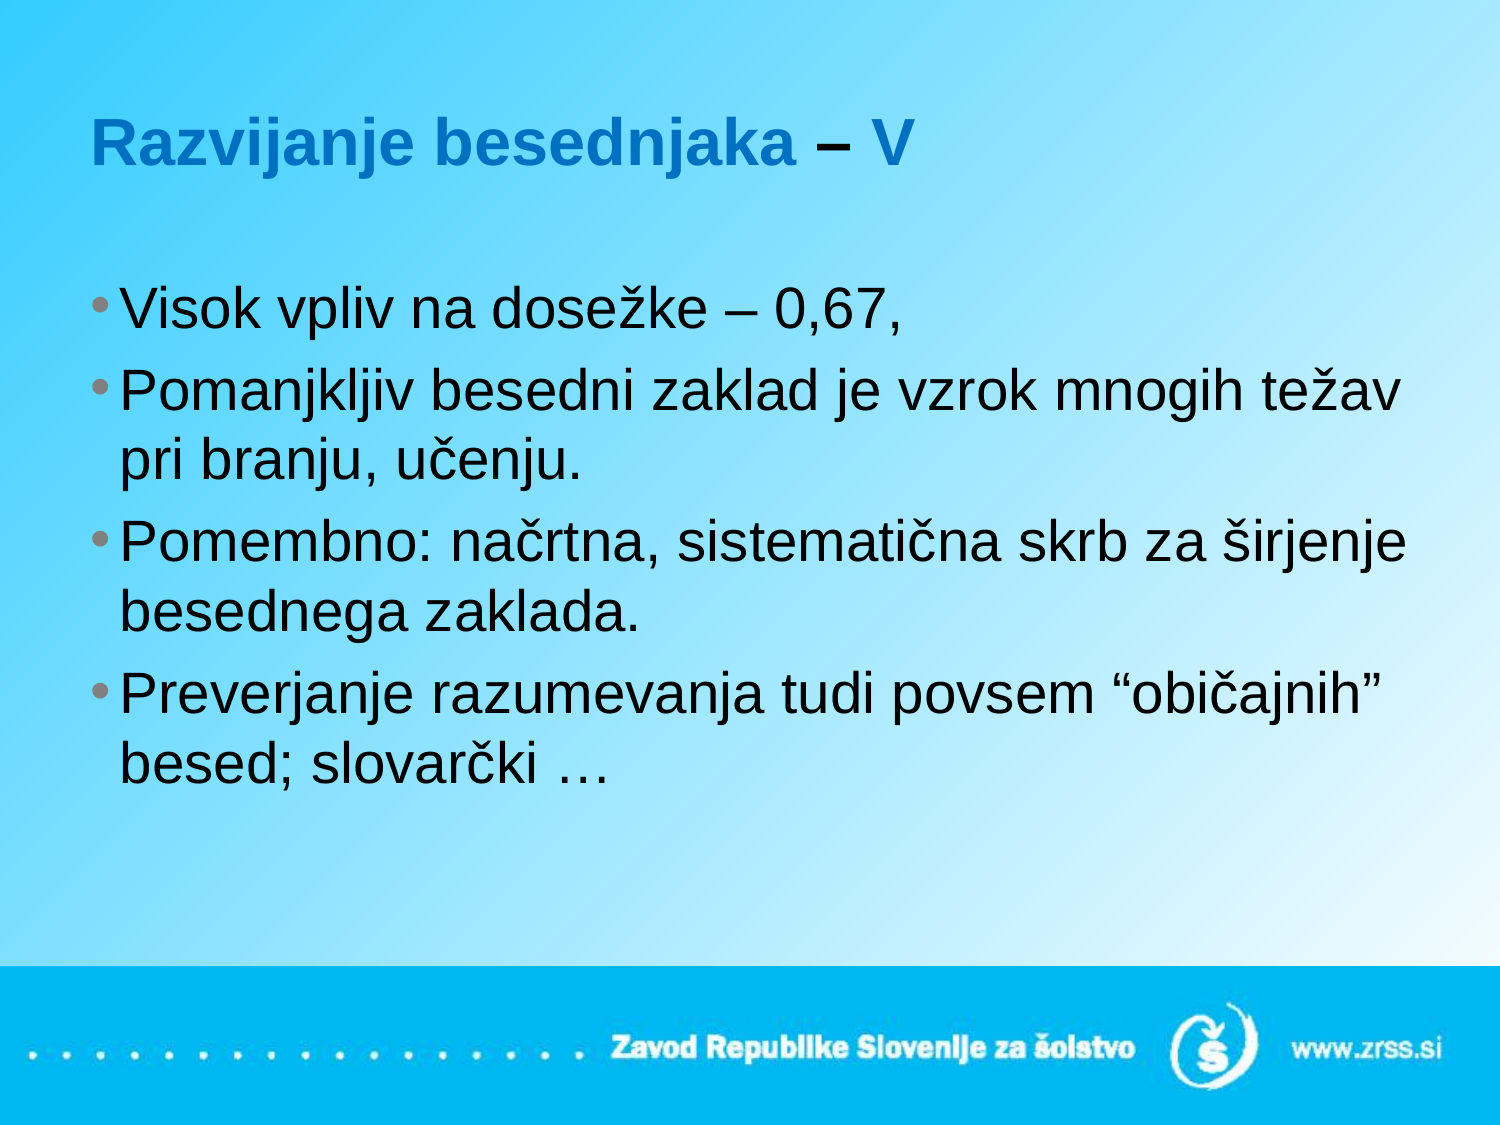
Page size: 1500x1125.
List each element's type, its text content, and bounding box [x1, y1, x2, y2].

picture [1033, 1029, 1137, 1061]
picture [28, 1050, 38, 1060]
picture [439, 1049, 449, 1060]
picture [94, 1050, 106, 1060]
picture [705, 1033, 850, 1066]
picture [333, 1048, 345, 1061]
picture [199, 1049, 210, 1060]
picture [61, 1049, 73, 1061]
picture [301, 1049, 311, 1061]
picture [1170, 1001, 1259, 1090]
picture [506, 1050, 518, 1061]
title Razvijanje besednjaka – V [74, 44, 1426, 233]
picture [404, 1050, 414, 1060]
picture [1289, 1035, 1443, 1061]
picture [163, 1050, 174, 1061]
picture [575, 1051, 585, 1060]
list Visok vpliv na dosežke – 0,67, Pomanjkljiv besedni zaklad je vzrok mnogih težav pri branju, učenju. Pomembno: načrtna, sistematična skrb za širjenje besednega zaklada. Preverjanje razumevanja tudi povsem “običajnih” besed; slovarčki … [74, 262, 1426, 953]
picture [610, 1028, 700, 1065]
picture [540, 1050, 550, 1061]
picture [854, 1032, 987, 1065]
picture [993, 1040, 1028, 1064]
picture [472, 1050, 482, 1060]
picture [368, 1051, 381, 1060]
picture [129, 1049, 142, 1061]
picture [267, 1051, 275, 1060]
picture [233, 1049, 242, 1060]
